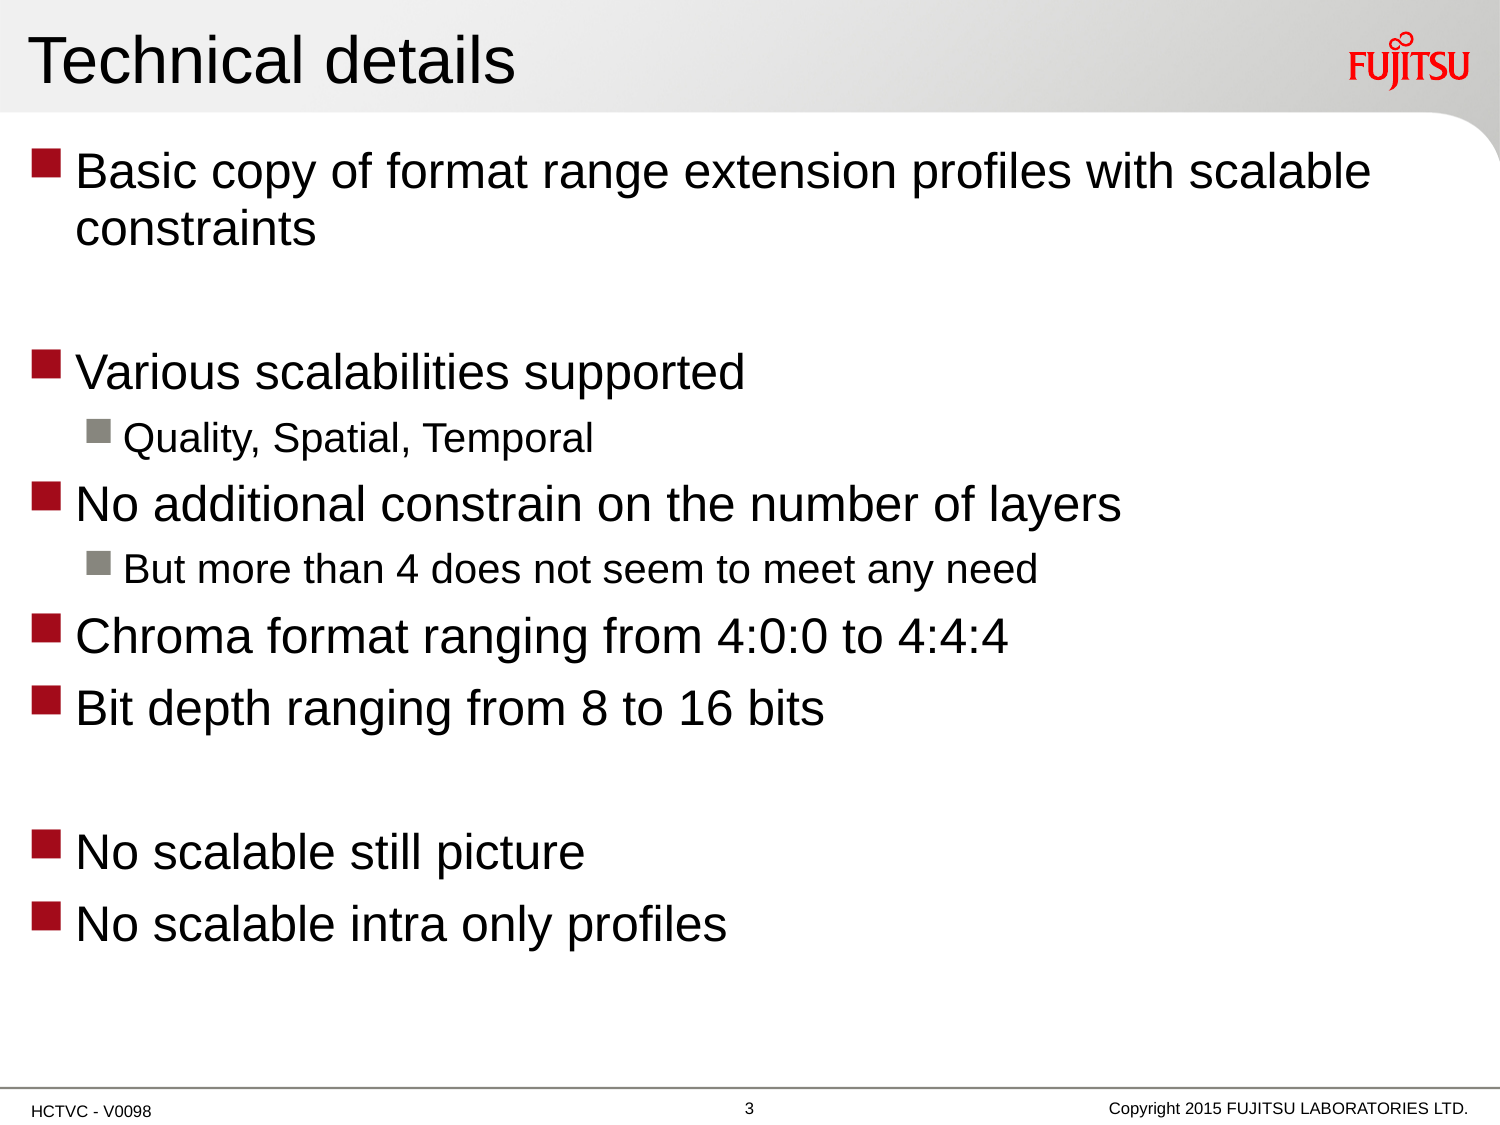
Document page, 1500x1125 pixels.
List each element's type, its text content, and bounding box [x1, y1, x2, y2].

slide_number 2 [705, 1091, 794, 1125]
title Technical details [27, 0, 1317, 114]
picture [0, 0, 1500, 176]
list Basic copy of format range extension profiles with scalable constraints Various scalabilities supported Quality, Spatial, Temporal No additional constrain on the number of layers But more than 4 does not seem to meet any need Chroma format ranging from 4:0:0 to 4:4:4 Bit depth ranging from 8 to 16 bits No scalable still picture No scalable intra only profiles [27, 142, 1469, 1061]
footer Copyright 2015 FUJITSU LABORATORIES LTD. [809, 1091, 1470, 1125]
